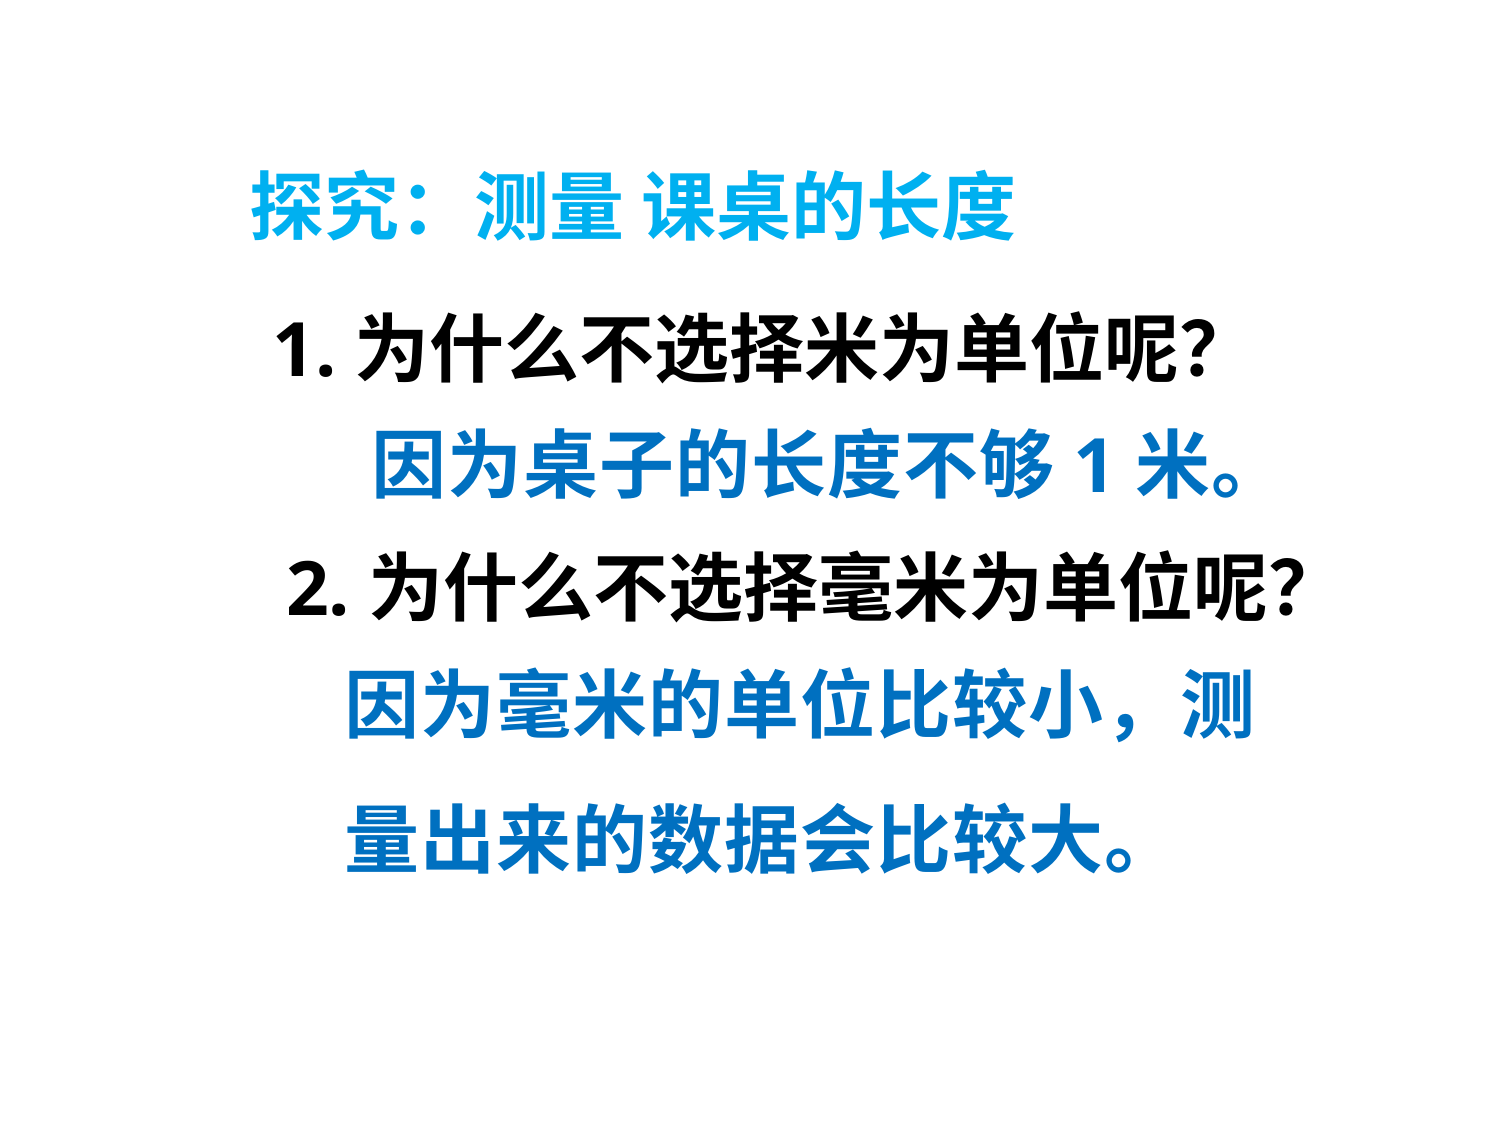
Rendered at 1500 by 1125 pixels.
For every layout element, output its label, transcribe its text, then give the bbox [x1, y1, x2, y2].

text_box 1.为什么不选择米为单位呢？ [257, 267, 1278, 399]
text_box 因为毫米的单位比较小，测量出来的数据会比较大。 [329, 605, 1338, 891]
text_box 因为桌子的长度不够1米。 [298, 410, 1249, 516]
text_box 探究：测量 课桌的长度 [234, 152, 1207, 258]
text_box 2.为什么不选择毫米为单位呢？ [271, 515, 1373, 638]
